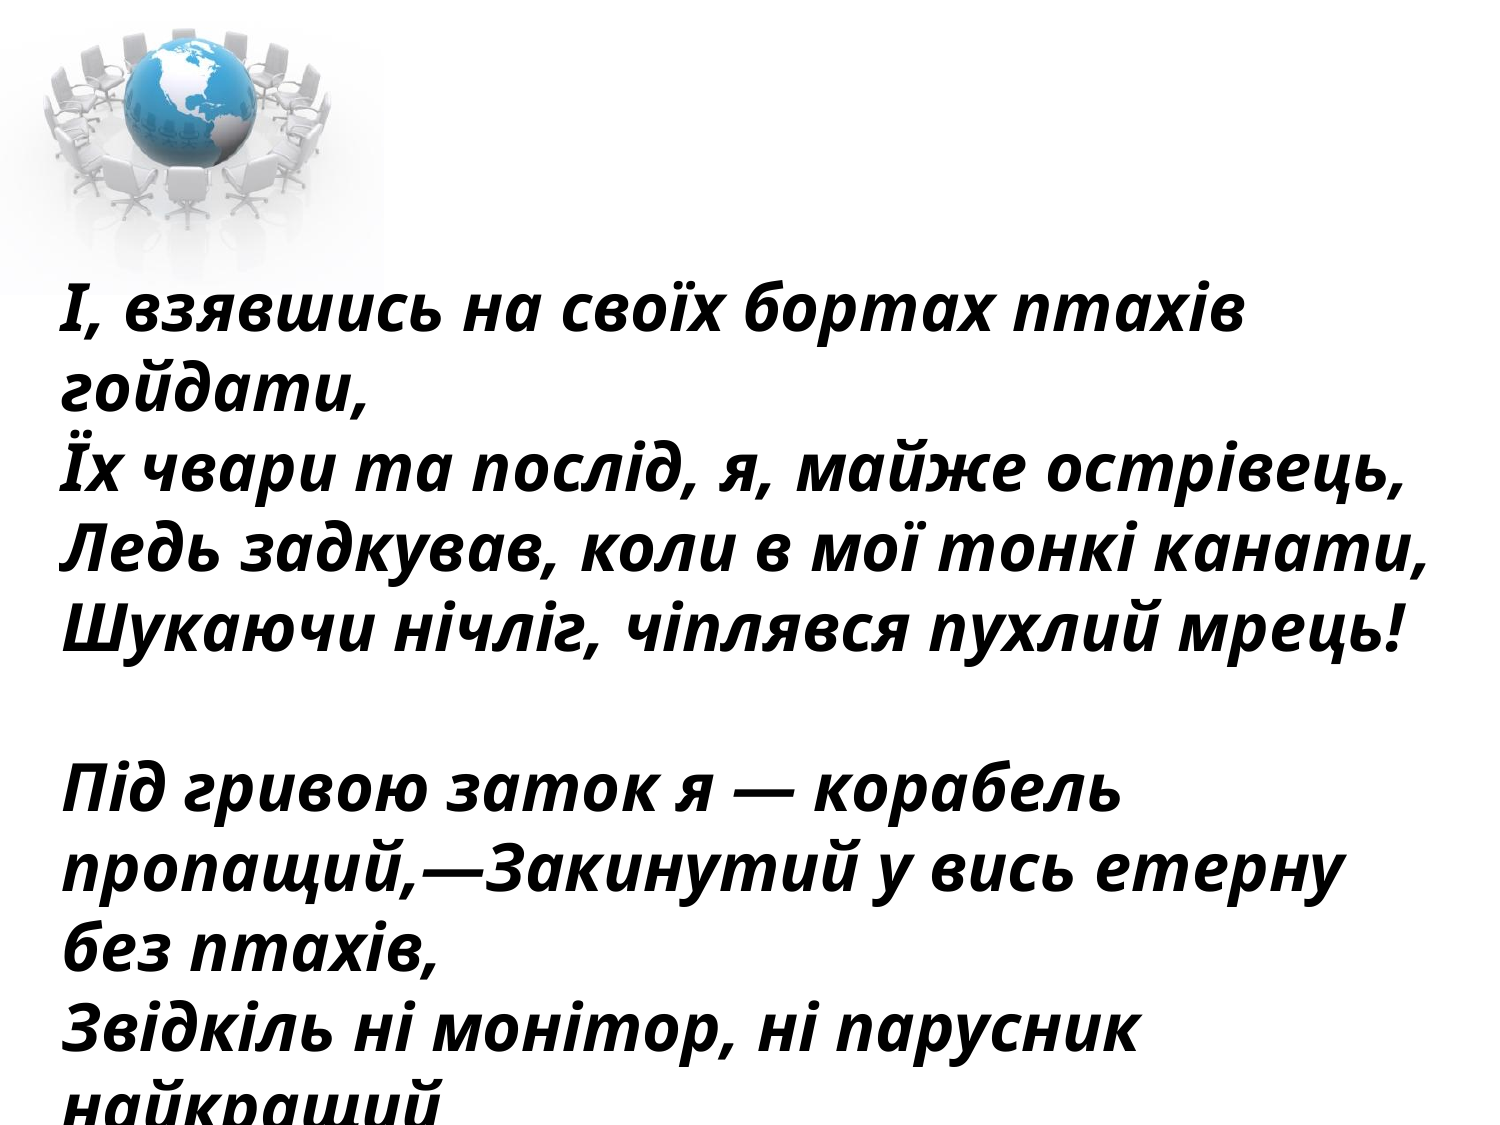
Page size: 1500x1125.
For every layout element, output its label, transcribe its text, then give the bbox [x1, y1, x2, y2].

picture [0, 0, 384, 295]
text_box I, взявшись на своїх бортах птахів гойдати, Їх чвари та послід, я, майже острівець, Ледь задкував, коли в мої тонкі канати, Шукаючи нічліг, чіплявся пухлий мрець! Під гривою заток я — корабель пропащий,—Закинутий у вись етерну без птахів, Звідкіль ні монітор, ні парусник найкращий Не вирвуть остова, що від води сп'янів; [46, 257, 1454, 1125]
